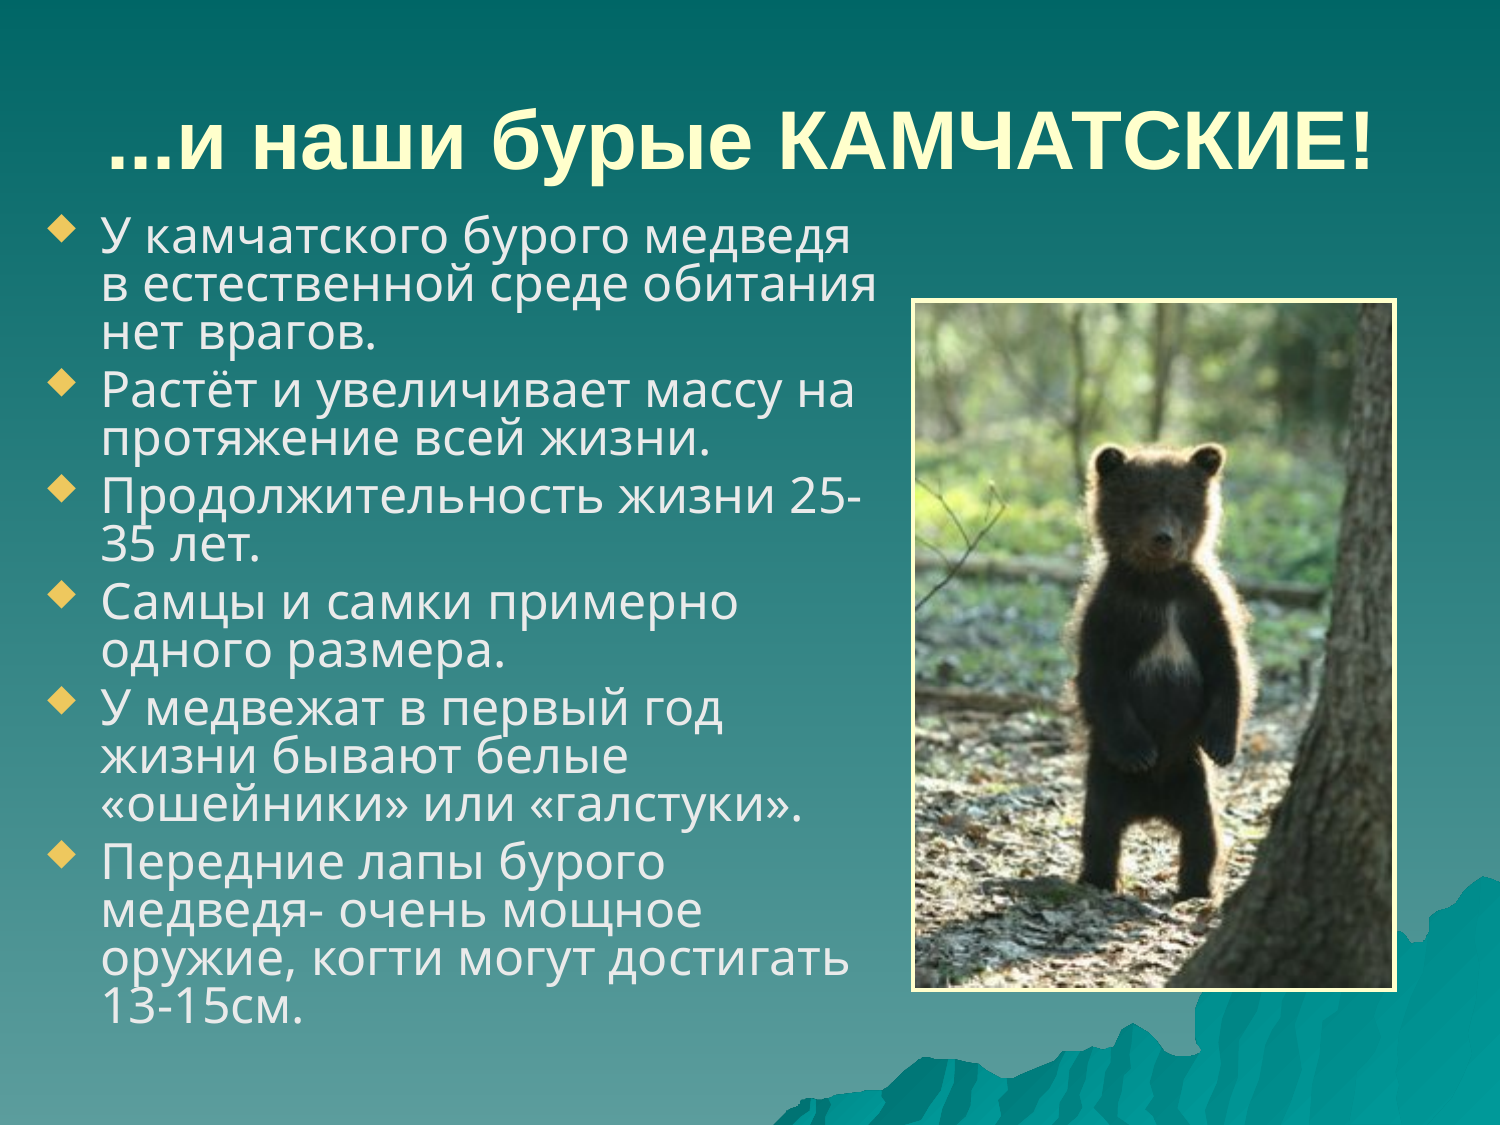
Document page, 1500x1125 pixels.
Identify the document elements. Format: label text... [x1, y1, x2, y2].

list У камчатского бурого медведя в естественной среде обитания нет врагов. Растёт и увеличивает массу на протяжение всей жизни. Продолжительность жизни 25-35 лет. Самцы и самки примерно одного размера. У медвежат в первый год жизни бывают белые «ошейники» или «галстуки». Передние лапы бурого медведя- очень мощное оружие, когти могут достигать 13-15см. [29, 207, 904, 1125]
picture [915, 302, 1393, 988]
title ...и наши бурые КАМЧАТСКИЕ! [29, 42, 1455, 230]
